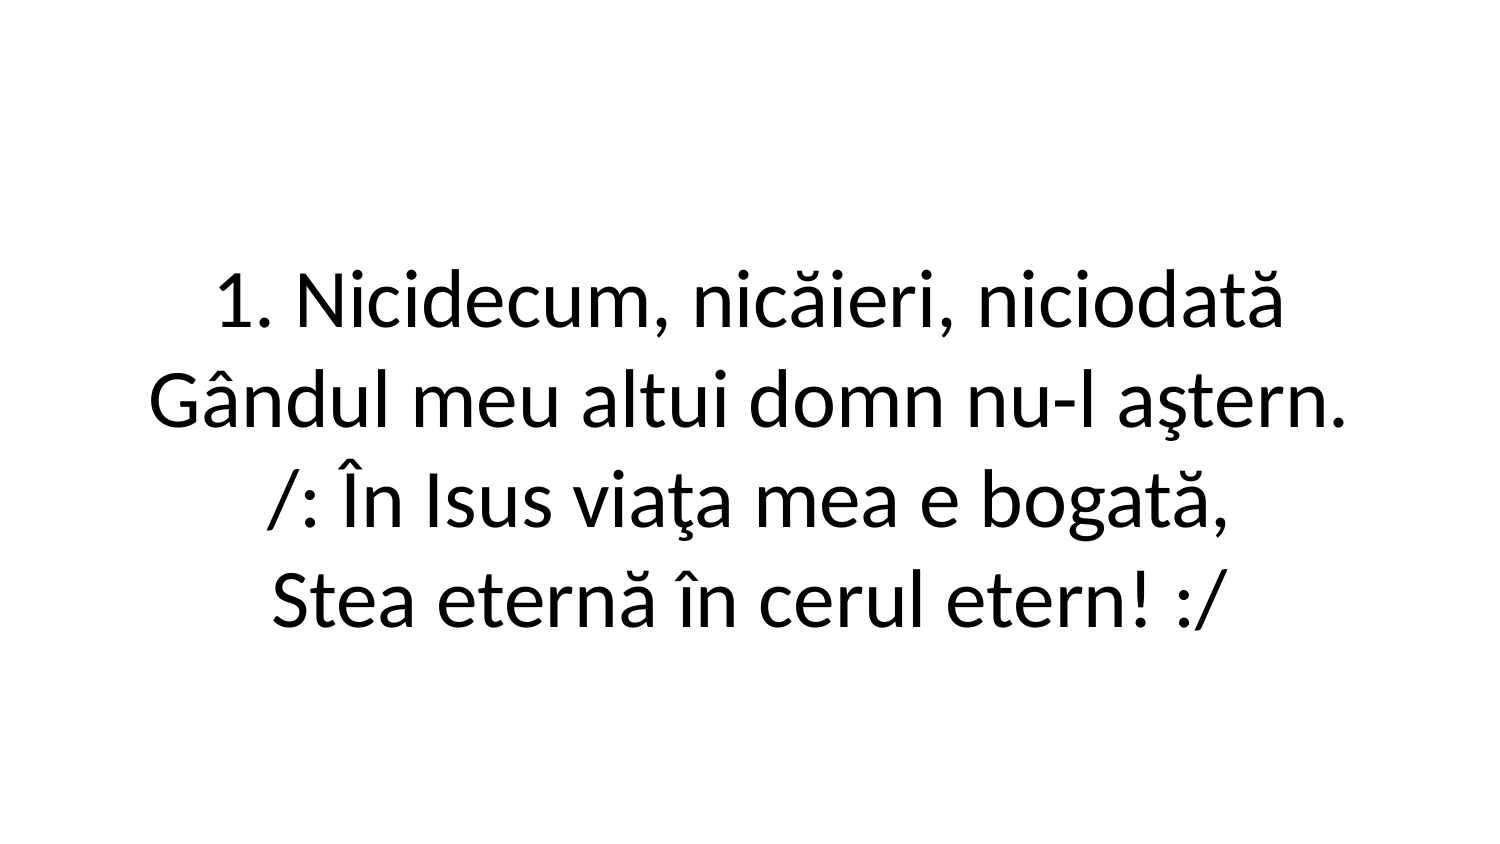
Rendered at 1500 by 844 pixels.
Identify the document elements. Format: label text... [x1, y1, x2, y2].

text_box 1. Nicidecum, nicăieri, niciodată Gândul meu altui domn nu-l aştern. /: În Isus viaţa mea e bogată, Stea eternă în cerul etern! :/ [134, 192, 1366, 652]
